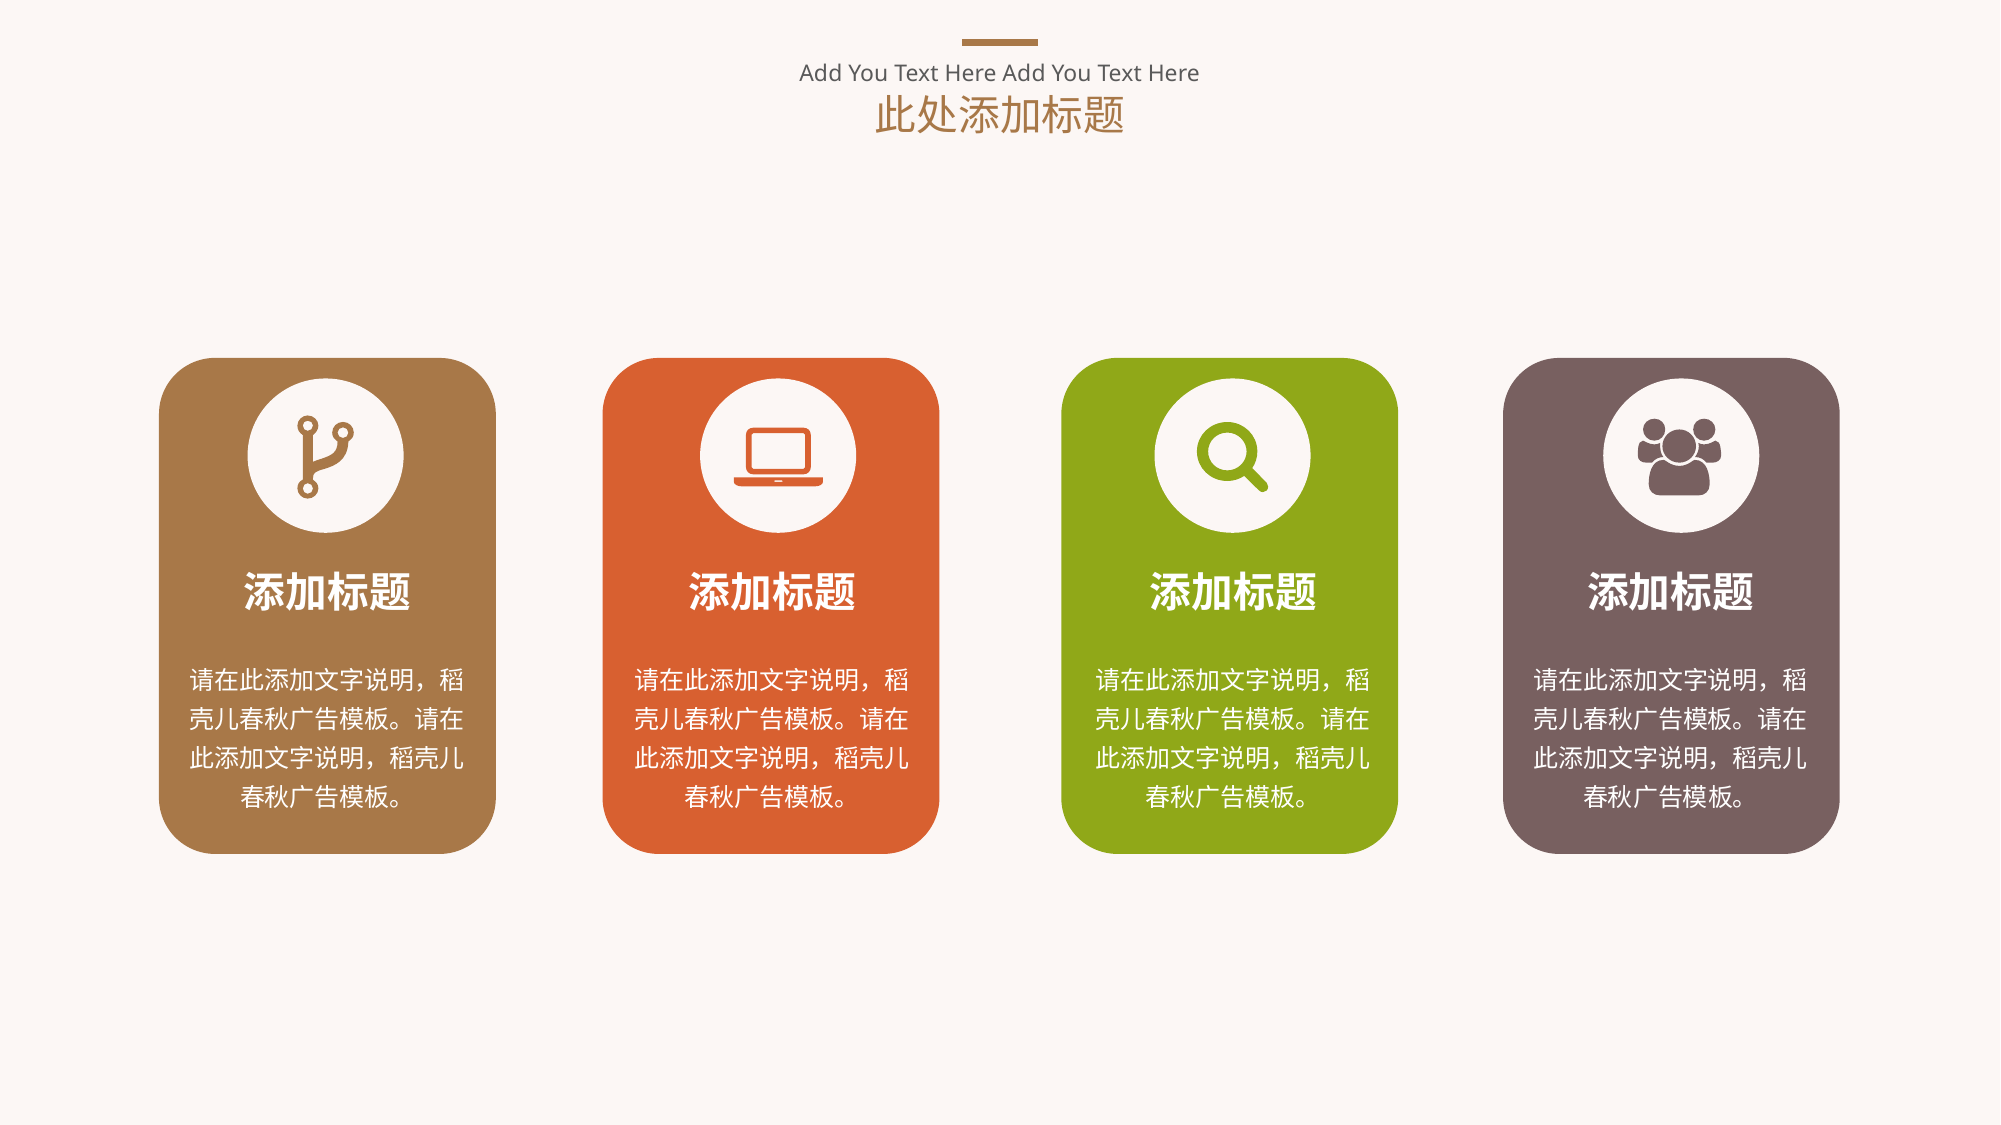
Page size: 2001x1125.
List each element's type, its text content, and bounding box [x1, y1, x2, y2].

text_box [1648, 459, 1710, 496]
text_box [1503, 357, 1840, 854]
text_box [745, 427, 811, 475]
text_box [1196, 422, 1269, 493]
text_box [1061, 357, 1399, 854]
text_box 请在此添加文字说明，稻壳儿春秋广告模板。请在此添加文字说明，稻壳儿春秋广告模板。 [610, 648, 934, 819]
text_box 此处添加标题 [859, 93, 1141, 147]
text_box [602, 357, 940, 854]
text_box 请在此添加文字说明，稻壳儿春秋广告模板。请在此添加文字说明，稻壳儿春秋广告模板。 [1508, 648, 1833, 819]
text_box [700, 378, 857, 533]
text_box 添加标题 [1126, 558, 1340, 623]
text_box [158, 357, 496, 854]
text_box Add You Text Here Add You Text Here [770, 42, 1230, 93]
text_box [733, 477, 823, 487]
text_box 添加标题 [1564, 558, 1778, 623]
text_box 请在此添加文字说明，稻壳儿春秋广告模板。请在此添加文字说明，稻壳儿春秋广告模板。 [1071, 648, 1396, 819]
text_box [1154, 378, 1311, 533]
text_box [1603, 378, 1760, 533]
text_box 添加标题 [220, 558, 434, 623]
text_box 添加标题 [665, 558, 879, 623]
text_box 请在此添加文字说明，稻壳儿春秋广告模板。请在此添加文字说明，稻壳儿春秋广告模板。 [165, 648, 490, 819]
text_box [247, 378, 404, 533]
text_box [1695, 440, 1722, 463]
text_box [1637, 418, 1716, 463]
text_box [297, 415, 354, 499]
